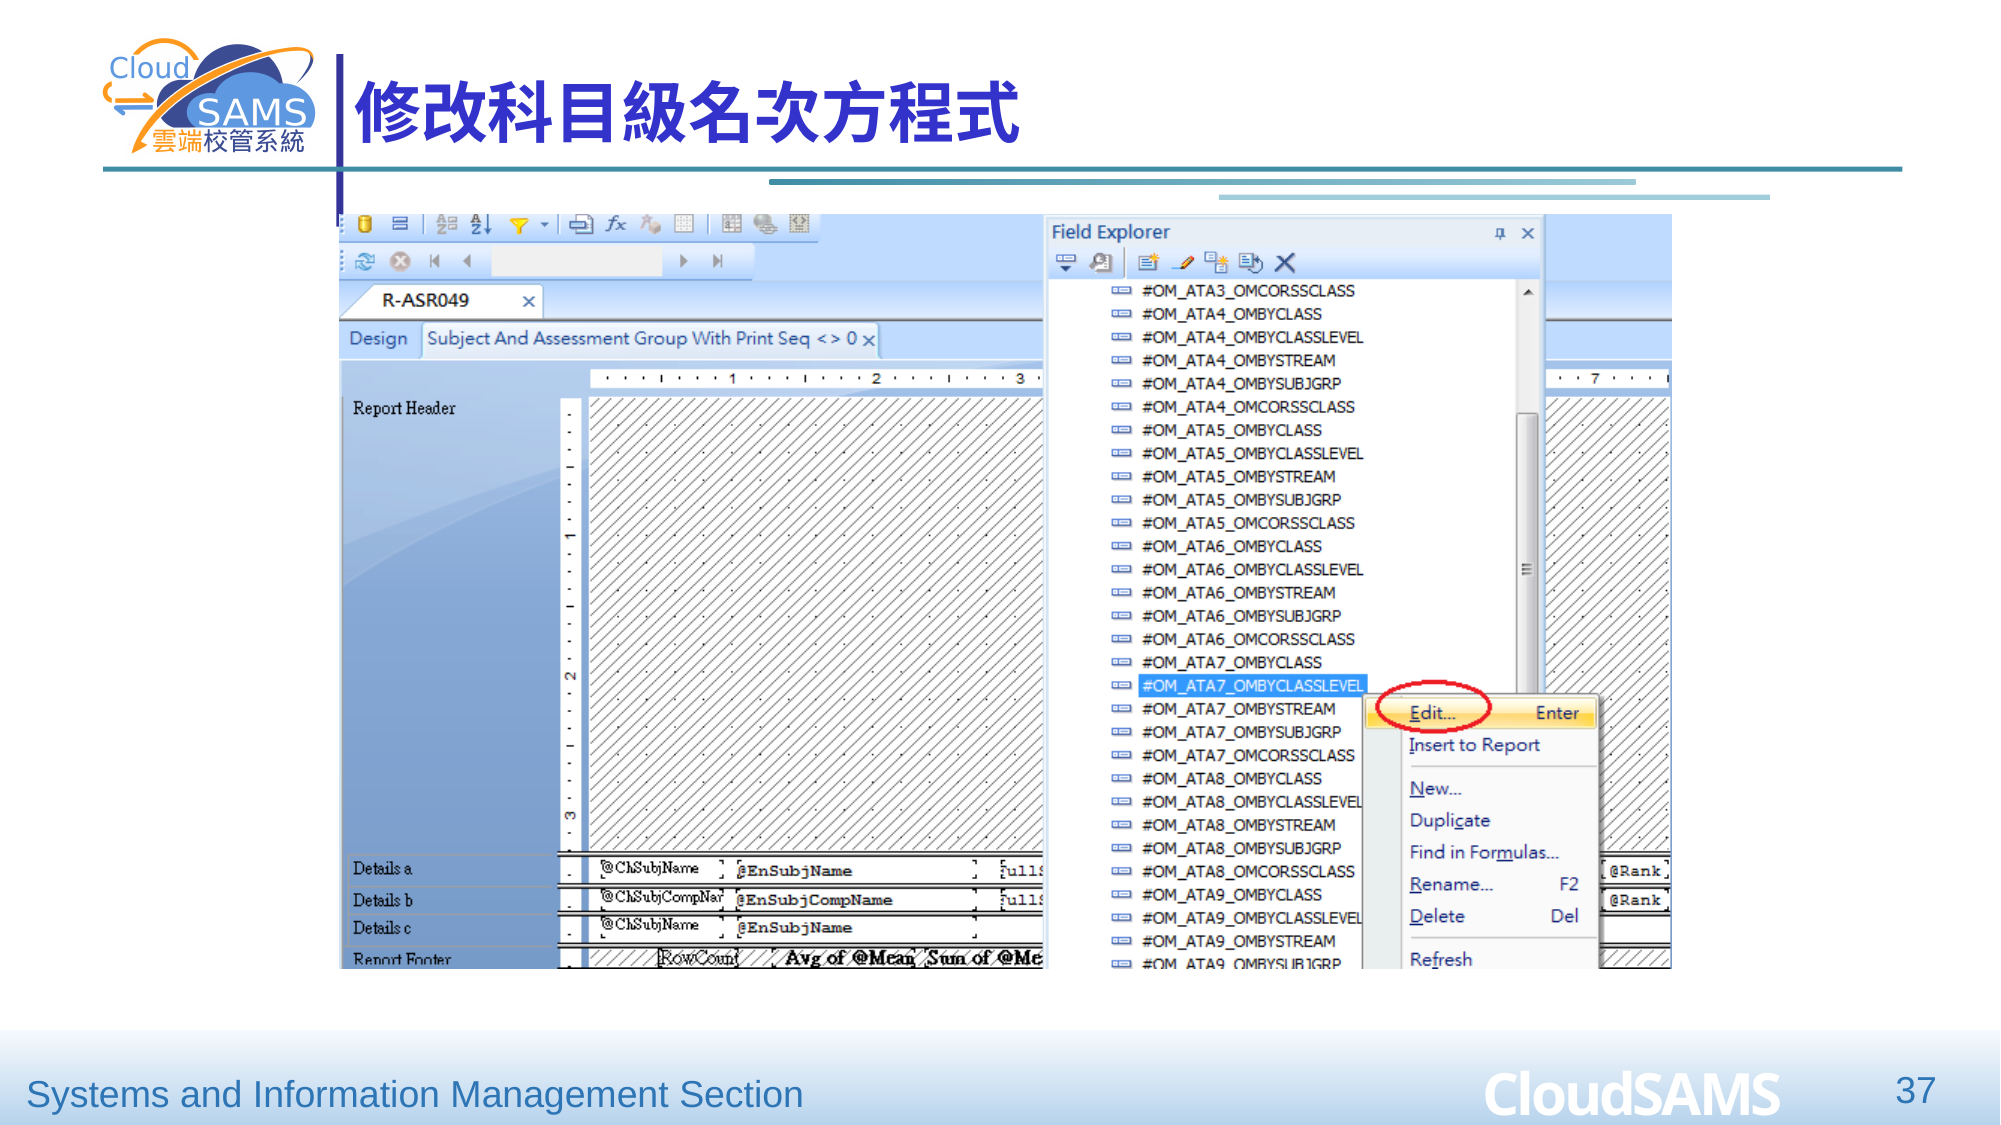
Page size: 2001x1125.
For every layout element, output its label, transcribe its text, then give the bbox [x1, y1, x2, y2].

picture [87, 7, 349, 175]
slide_number 37 [1755, 1059, 1952, 1125]
title 修改科目級名次方程式 [339, 33, 1540, 159]
picture [338, 213, 1673, 969]
